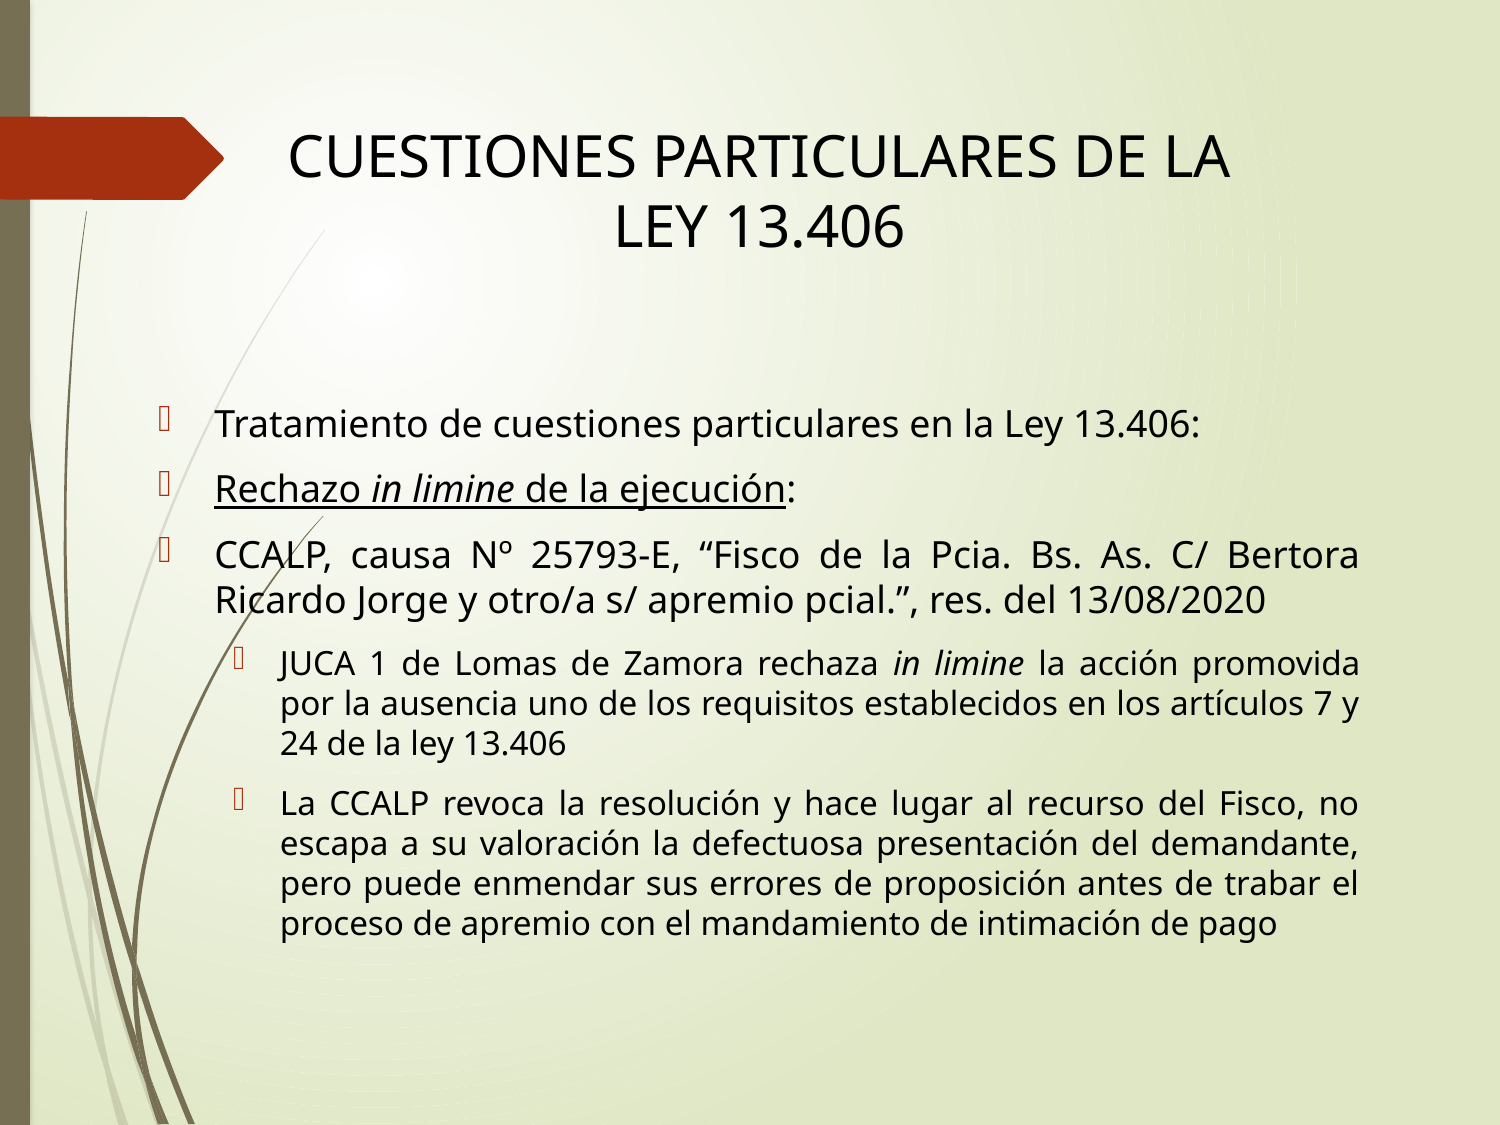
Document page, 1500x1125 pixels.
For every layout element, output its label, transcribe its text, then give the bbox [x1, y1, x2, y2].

list Tratamiento de cuestiones particulares en la Ley 13.406: Rechazo in limine de la ejecución: CCALP, causa Nº 25793-E, “Fisco de la Pcia. Bs. As. C/ Bertora Ricardo Jorge y otro/a s/ apremio pcial.”, res. del 13/08/2020 JUCA 1 de Lomas de Zamora rechaza in limine la acción promovida por la ausencia uno de los requisitos establecidos en los artículos 7 y 24 de la ley 13.406 La CCALP revoca la resolución y hace lugar al recurso del Fisco, no escapa a su valoración la defectuosa presentación del demandante, pero puede enmendar sus errores de proposición antes de trabar el proceso de apremio con el mandamiento de intimación de pago [143, 326, 1376, 1012]
title Cuestiones particulares de la Ley 13.406 [219, 111, 1300, 322]
